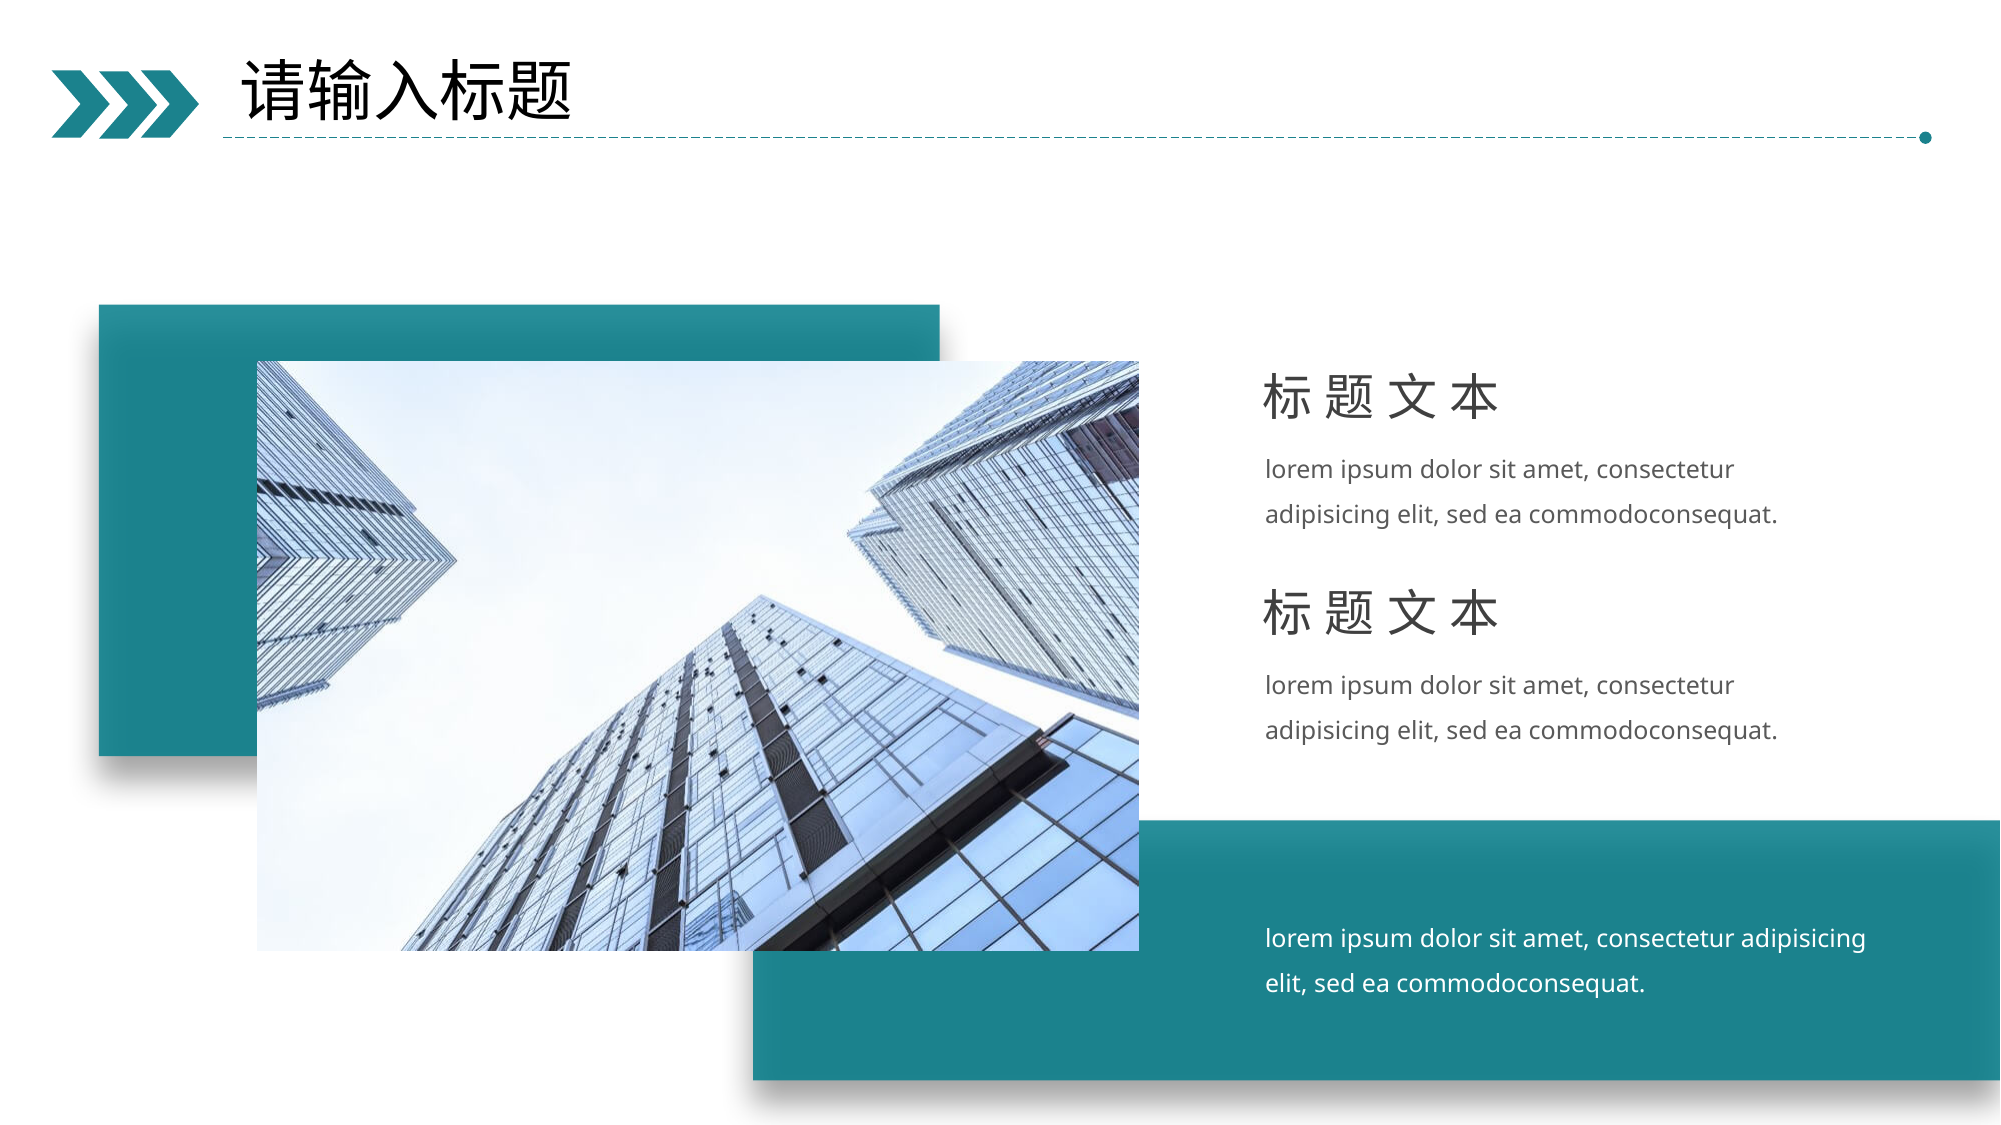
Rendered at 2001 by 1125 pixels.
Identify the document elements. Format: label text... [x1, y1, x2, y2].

text_box lorem ipsum dolor sit amet, consectetur adipisicing elit, sed ea commodoconsequat. [1250, 899, 1902, 1005]
text_box lorem ipsum dolor sit amet, consectetur adipisicing elit, sed ea commodoconsequat. [1250, 431, 1842, 536]
text_box [138, 69, 201, 139]
text_box 请输入标题 [225, 41, 589, 137]
text_box lorem ipsum dolor sit amet, consectetur adipisicing elit, sed ea commodoconsequat. [1250, 646, 1842, 752]
picture [257, 361, 1139, 951]
text_box 标题文本 [1247, 573, 1624, 649]
text_box [98, 304, 941, 757]
text_box 标题文本 [1247, 358, 1614, 433]
text_box [49, 69, 112, 139]
text_box [96, 70, 159, 140]
text_box [752, 819, 2000, 1082]
